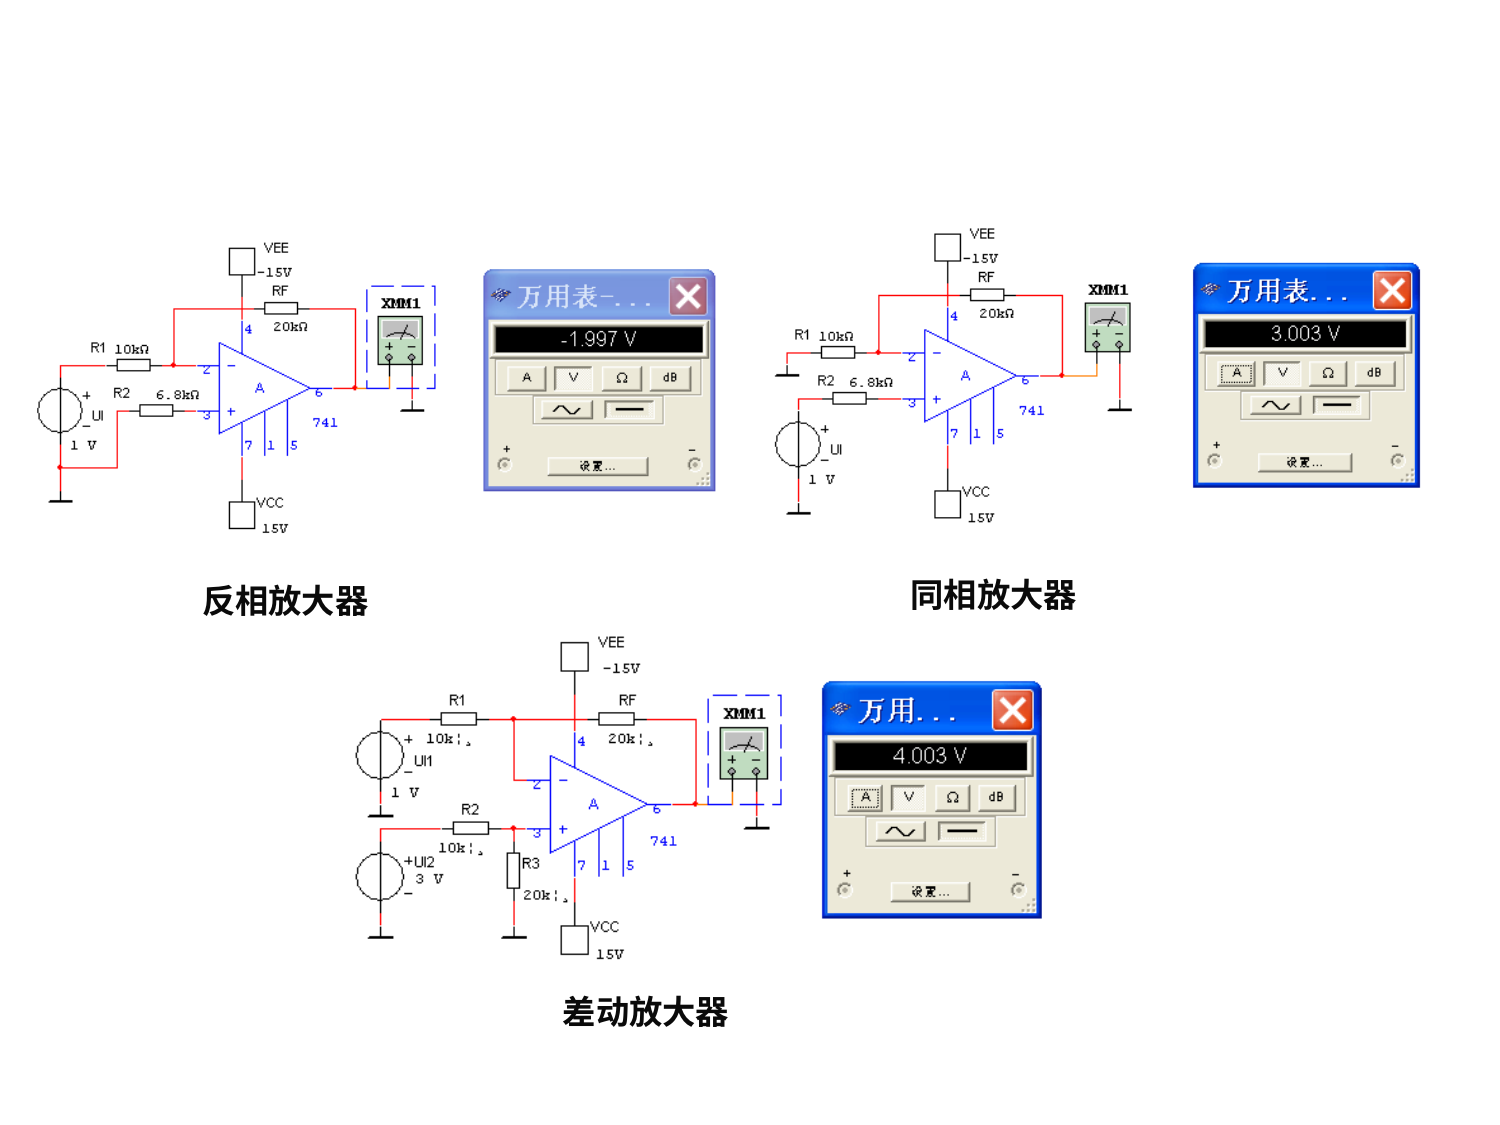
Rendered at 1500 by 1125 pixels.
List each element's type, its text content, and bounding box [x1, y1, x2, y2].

text_box 差动放大器 [548, 1010, 922, 1039]
picture [25, 209, 747, 557]
text_box 同相放大器 [896, 571, 1269, 622]
text_box 反相放大器 [187, 572, 561, 628]
picture [756, 203, 1466, 562]
picture [341, 626, 1073, 1001]
